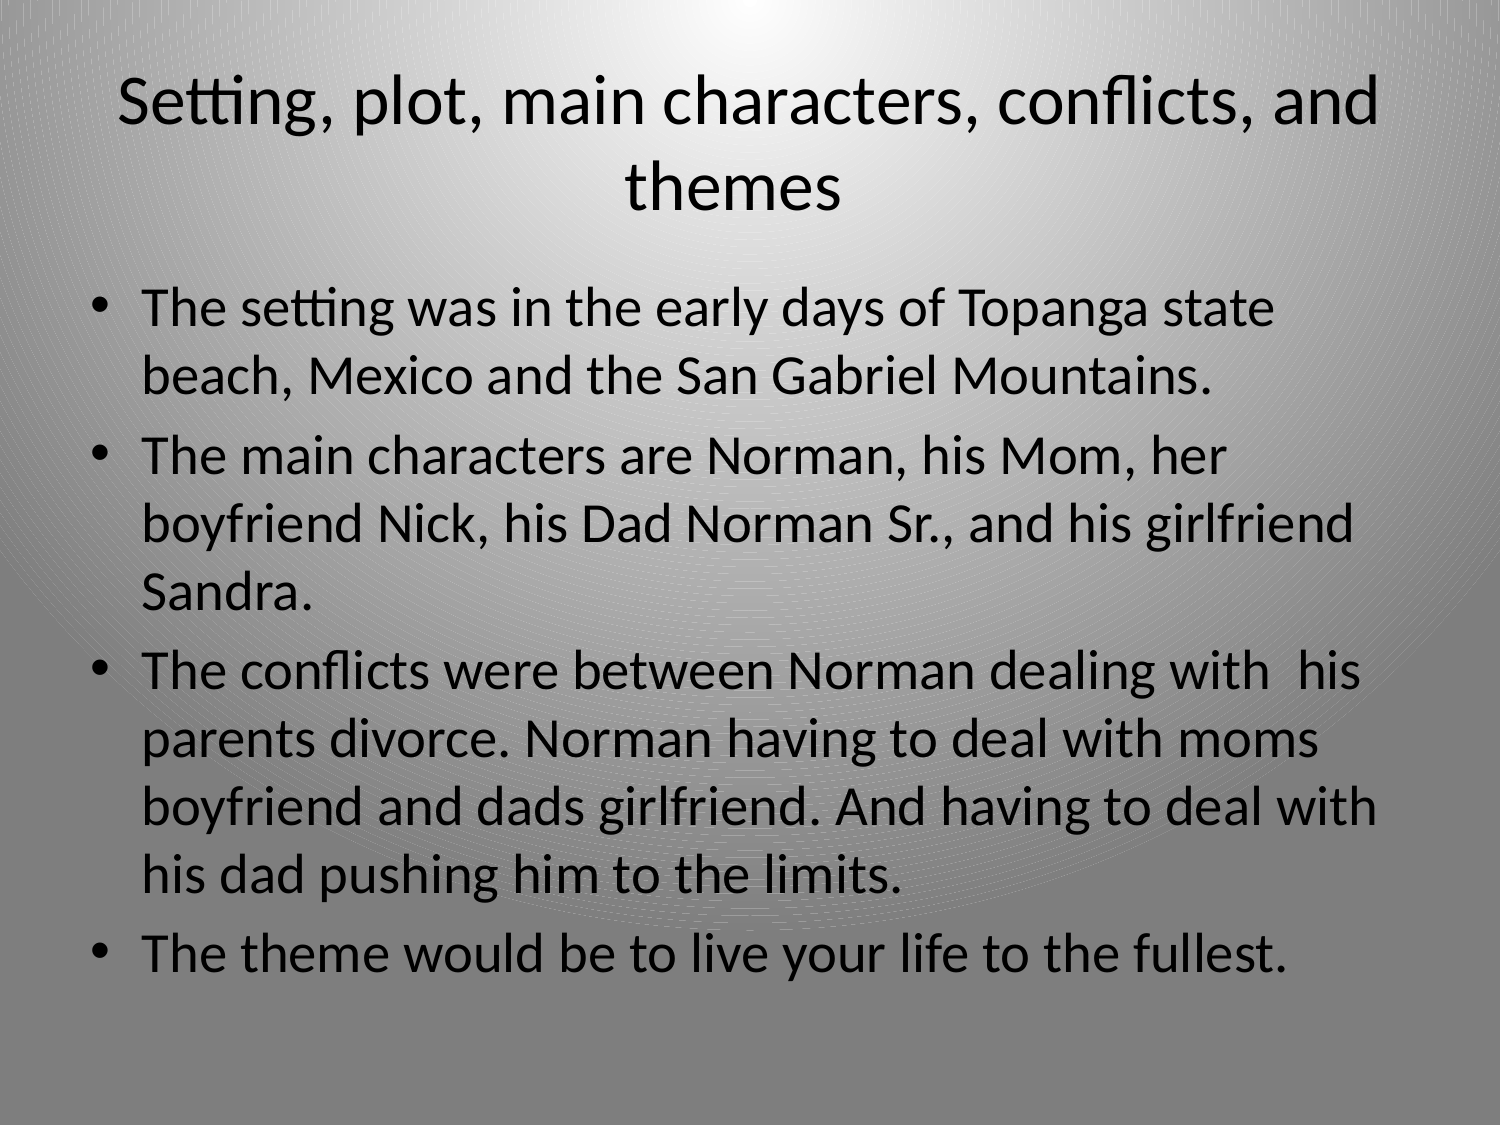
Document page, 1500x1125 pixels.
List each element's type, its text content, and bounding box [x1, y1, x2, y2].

title Setting, plot, main characters, conflicts, and themes [75, 45, 1425, 233]
list The setting was in the early days of Topanga state beach, Mexico and the San Gabriel Mountains. The main characters are Norman, his Mom, her boyfriend Nick, his Dad Norman Sr., and his girlfriend Sandra. The conflicts were between Norman dealing with his parents divorce. Norman having to deal with moms boyfriend and dads girlfriend. And having to deal with his dad pushing him to the limits. The theme would be to live your life to the fullest. [75, 262, 1425, 1005]
